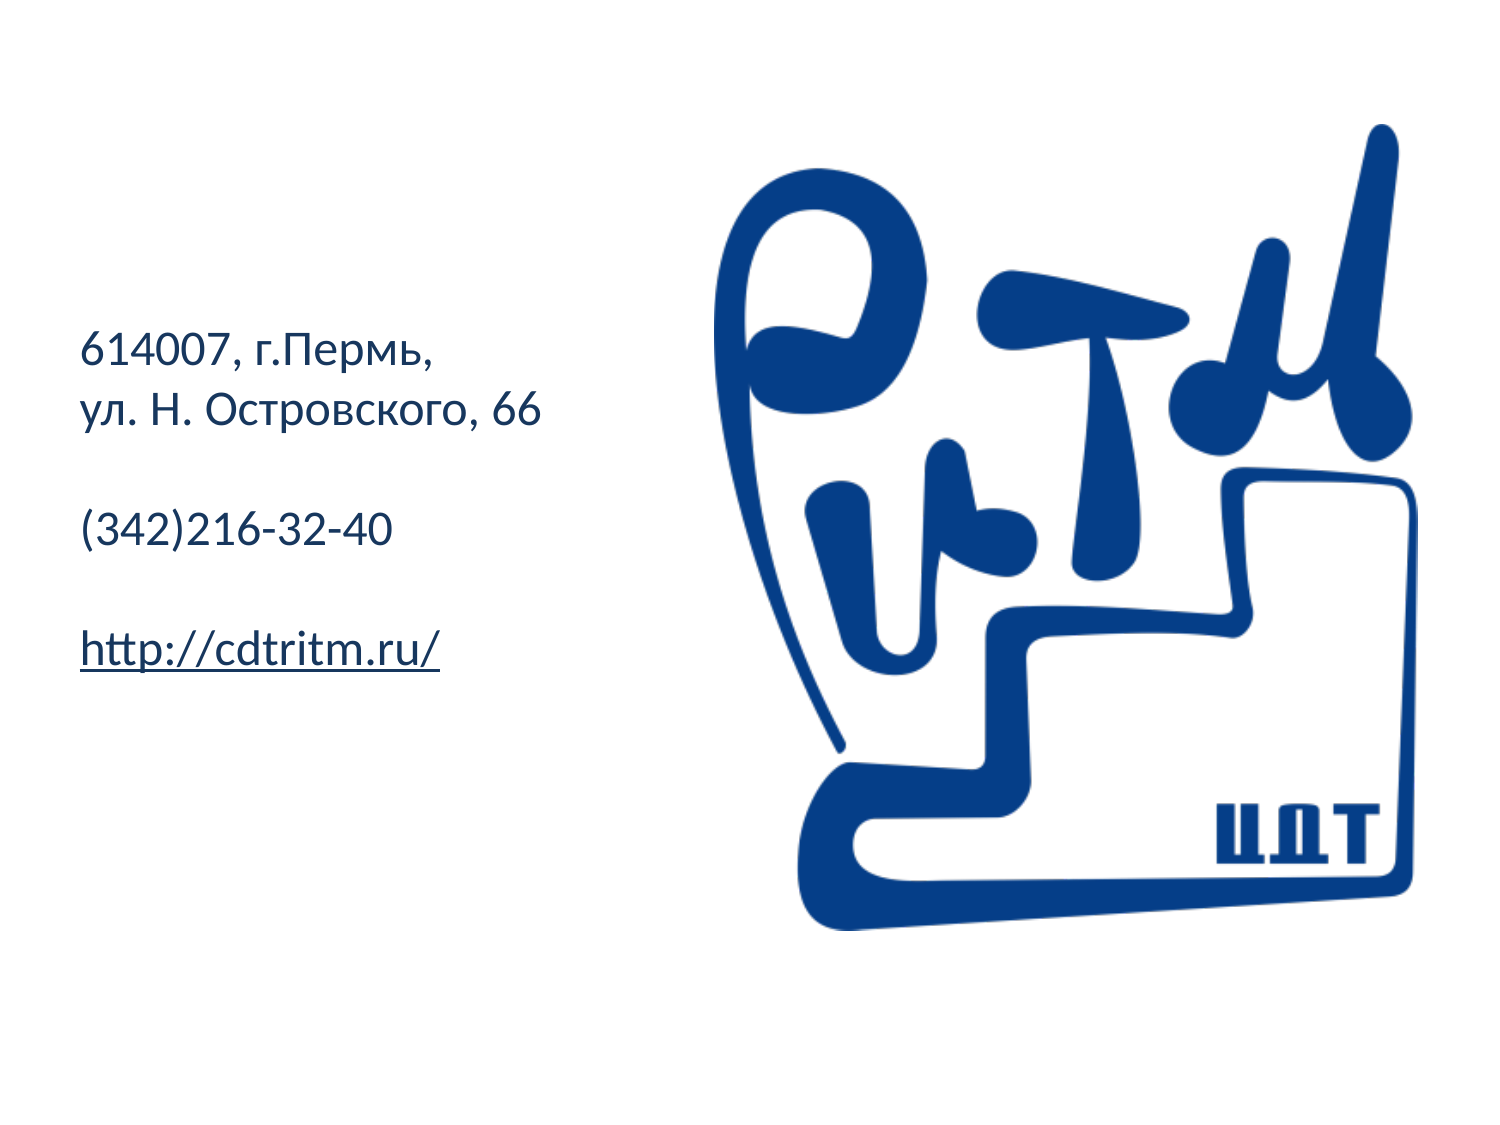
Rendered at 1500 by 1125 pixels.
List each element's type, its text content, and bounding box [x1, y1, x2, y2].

picture [714, 124, 1418, 932]
text_box 614007, г.Пермь, ул. Н. Островского, 66 (342)216-32-40 http://cdtritm.ru/ [64, 308, 609, 743]
